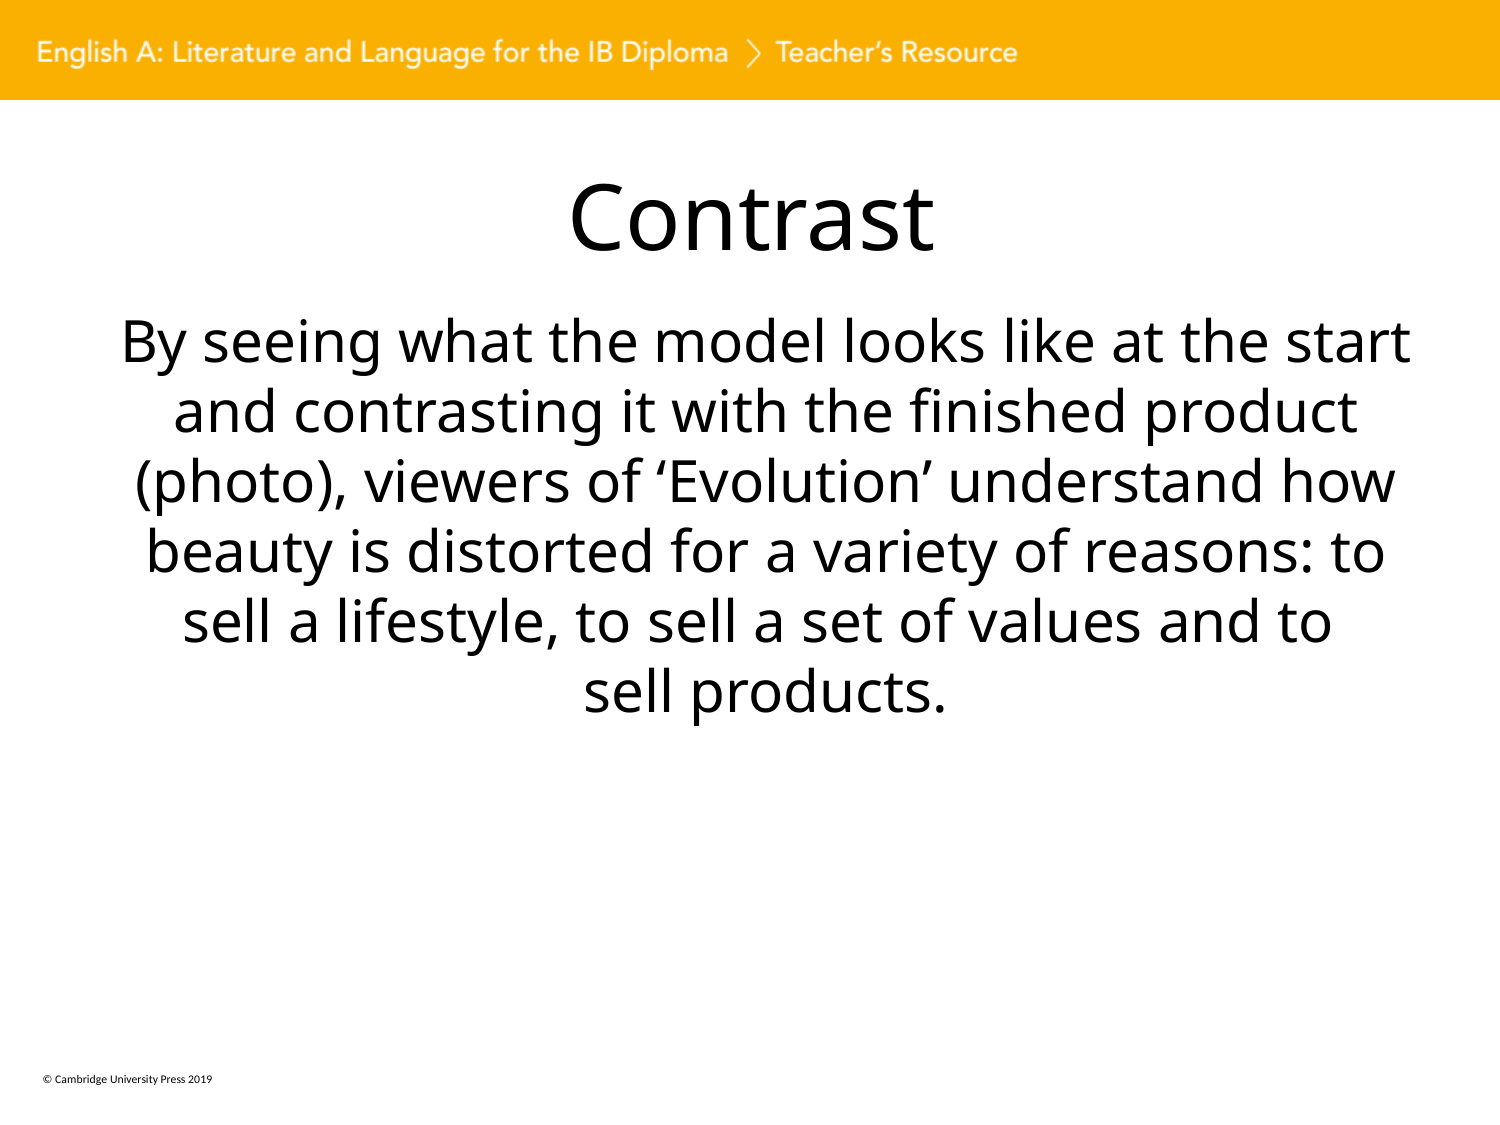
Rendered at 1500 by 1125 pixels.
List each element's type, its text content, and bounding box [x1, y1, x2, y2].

picture [0, 0, 1500, 101]
subtitle © Cambridge University Press 2019 [27, 1063, 1388, 1093]
text_box By seeing what the model looks like at the start and contrasting it with the finished product (photo), viewers of ‘Evolution’ understand how beauty is distorted for a variety of reasons: to sell a lifestyle, to sell a set of values and to sell products. [99, 308, 1432, 1035]
text_box Contrast [27, 119, 1476, 308]
